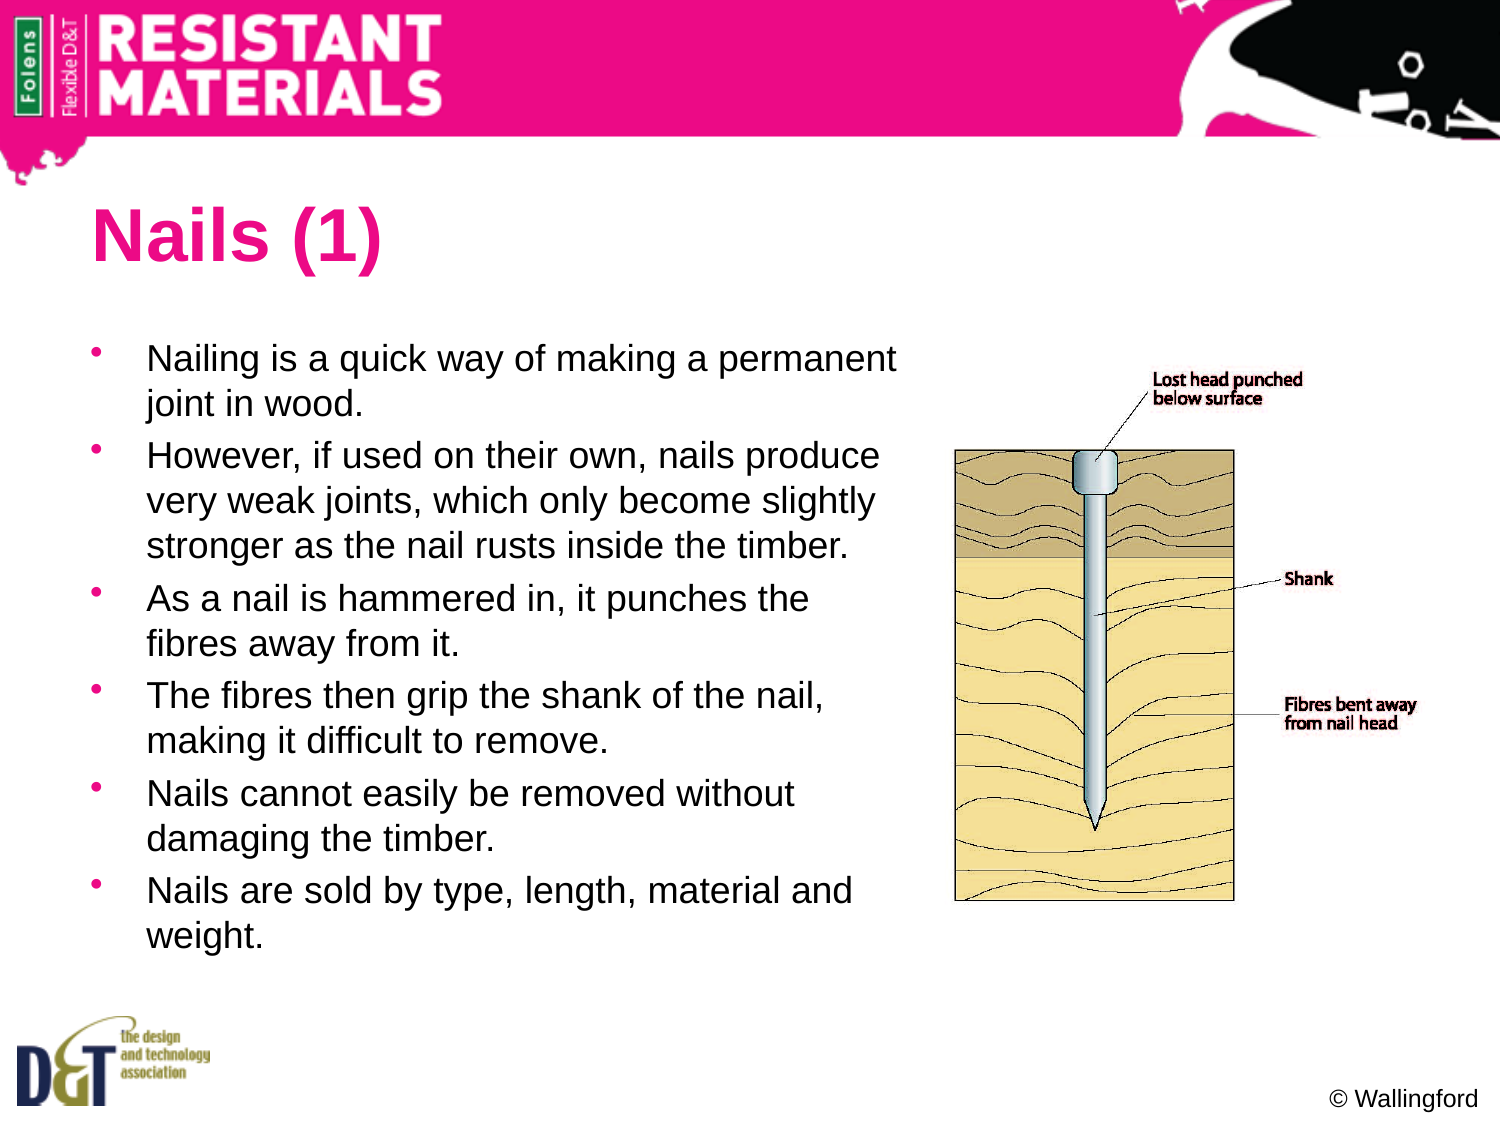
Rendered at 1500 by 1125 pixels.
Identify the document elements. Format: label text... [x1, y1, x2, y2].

title Nails (1) [76, 160, 1427, 301]
picture [0, 0, 1500, 1125]
list Nailing is a quick way of making a permanent joint in wood. However, if used on their own, nails produce very weak joints, which only become slightly stronger as the nail rusts inside the timber. As a nail is hammered in, it punches the fibres away from it. The fibres then grip the shank of the nail, making it difficult to remove. Nails cannot easily be removed without damaging the timber. Nails are sold by type, length, material and weight. [75, 326, 916, 1005]
text_box © Wallingford [1257, 1074, 1495, 1125]
